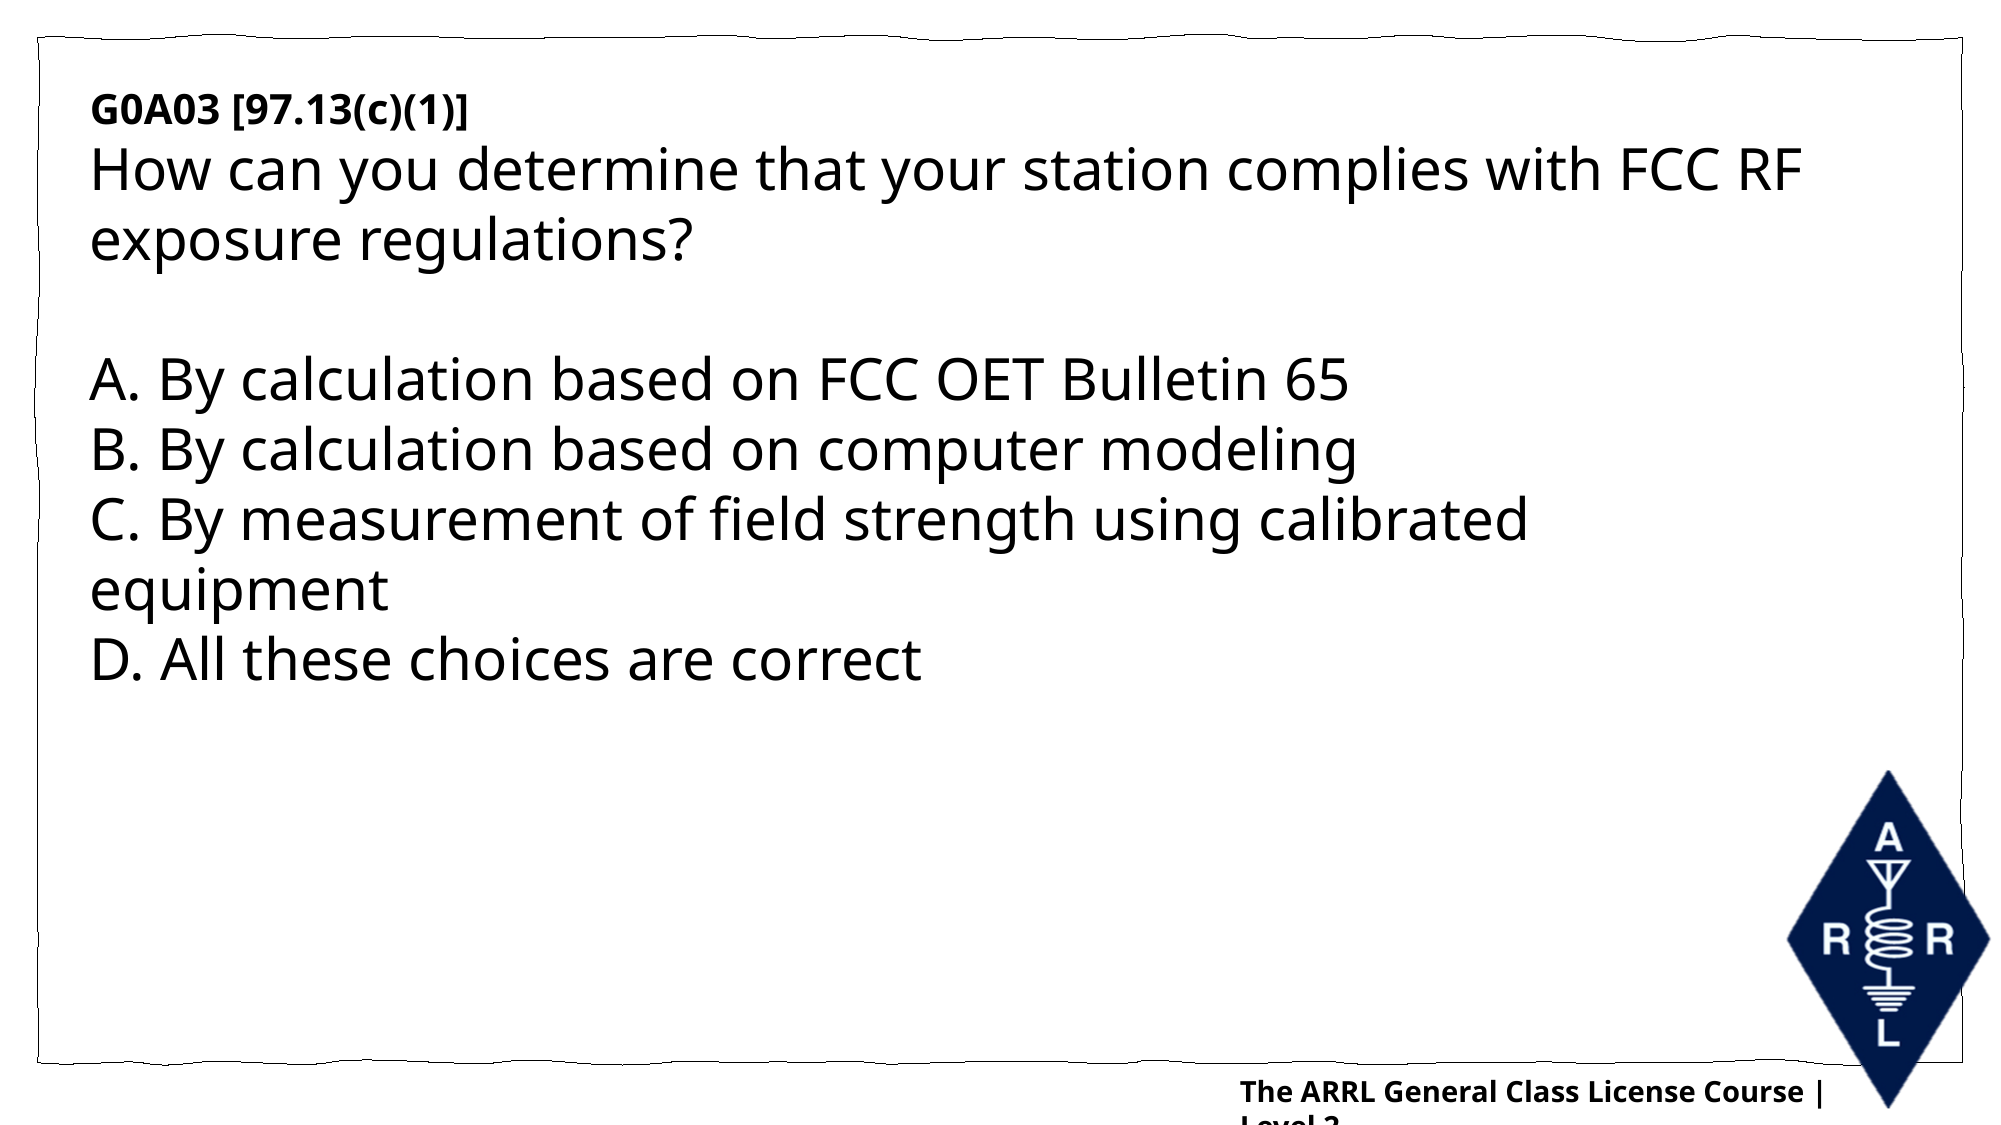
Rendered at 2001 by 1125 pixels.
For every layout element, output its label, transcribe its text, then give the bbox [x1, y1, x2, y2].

picture [1773, 752, 1999, 1125]
text_box G0A03 [97.13(c)(1)] How can you determine that your station complies with FCC RF exposure regulations? A. By calculation based on FCC OET Bulletin 65 B. By calculation based on computer modeling C. By measurement of field strength using calibrated equipment D. All these choices are correct [75, 75, 1850, 700]
